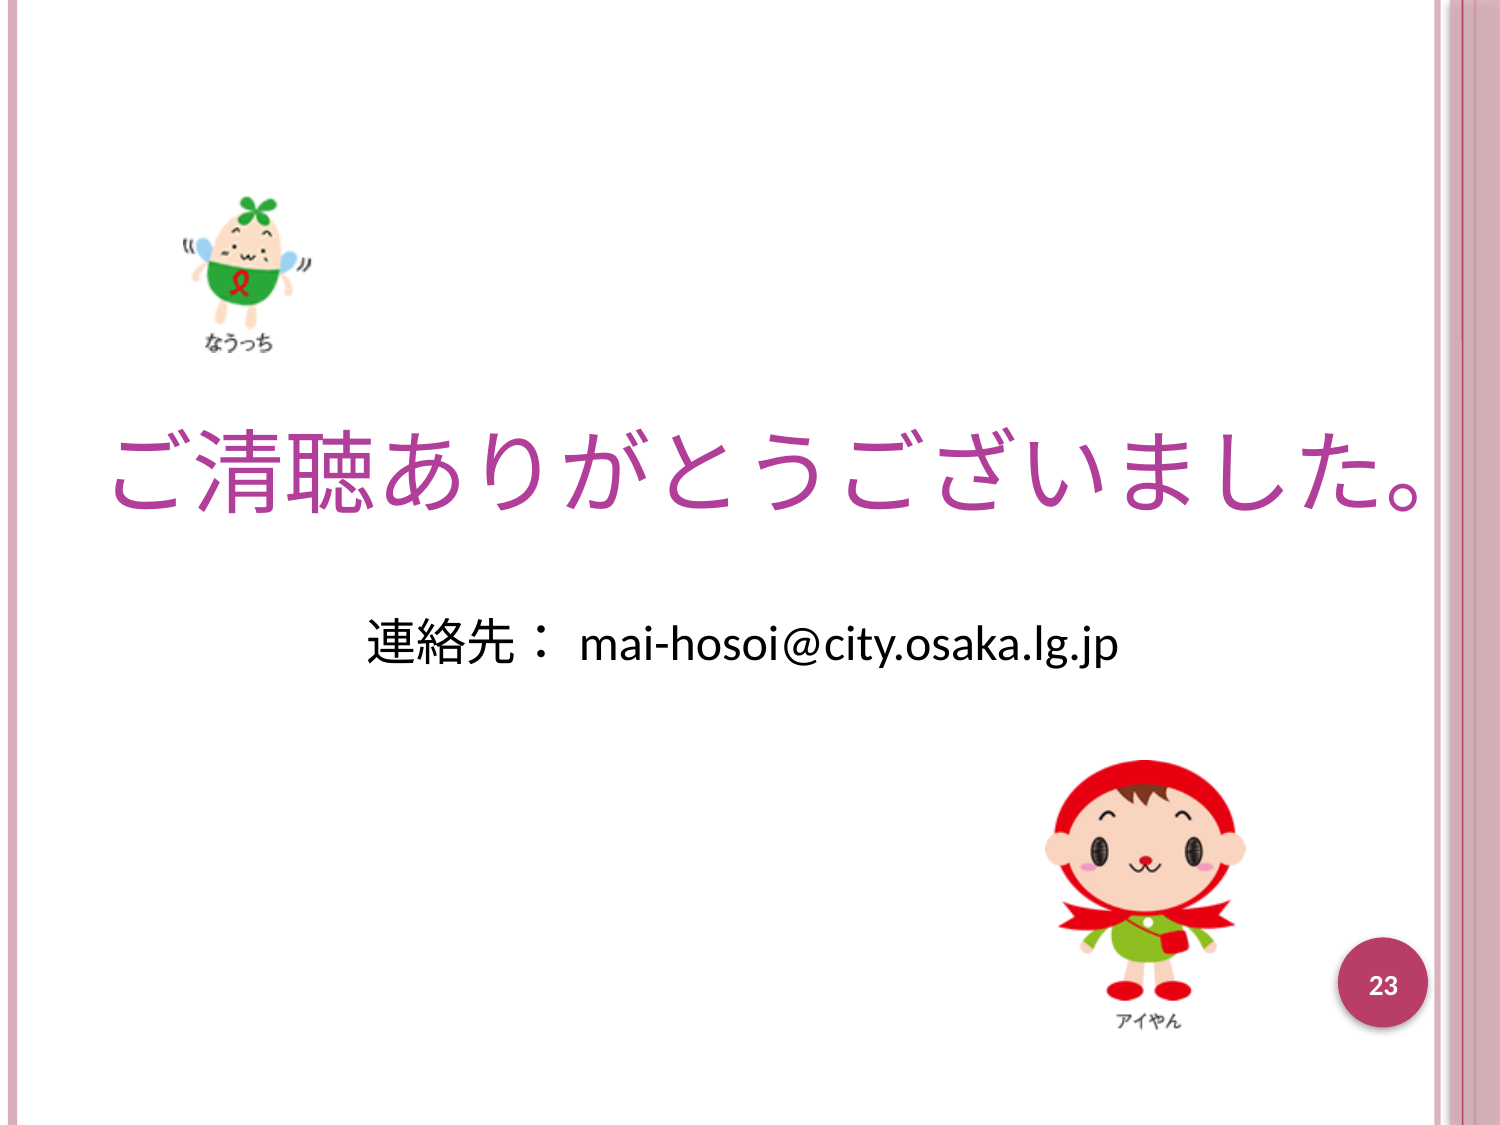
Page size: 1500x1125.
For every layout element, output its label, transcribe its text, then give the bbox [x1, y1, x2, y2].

list ご清聴ありがとうございました。 連絡先：mai-hosoi@city.osaka.lg.jp [75, 262, 1412, 1062]
slide_number 23 [1333, 940, 1434, 1027]
picture [1044, 760, 1247, 1031]
picture [182, 195, 314, 354]
